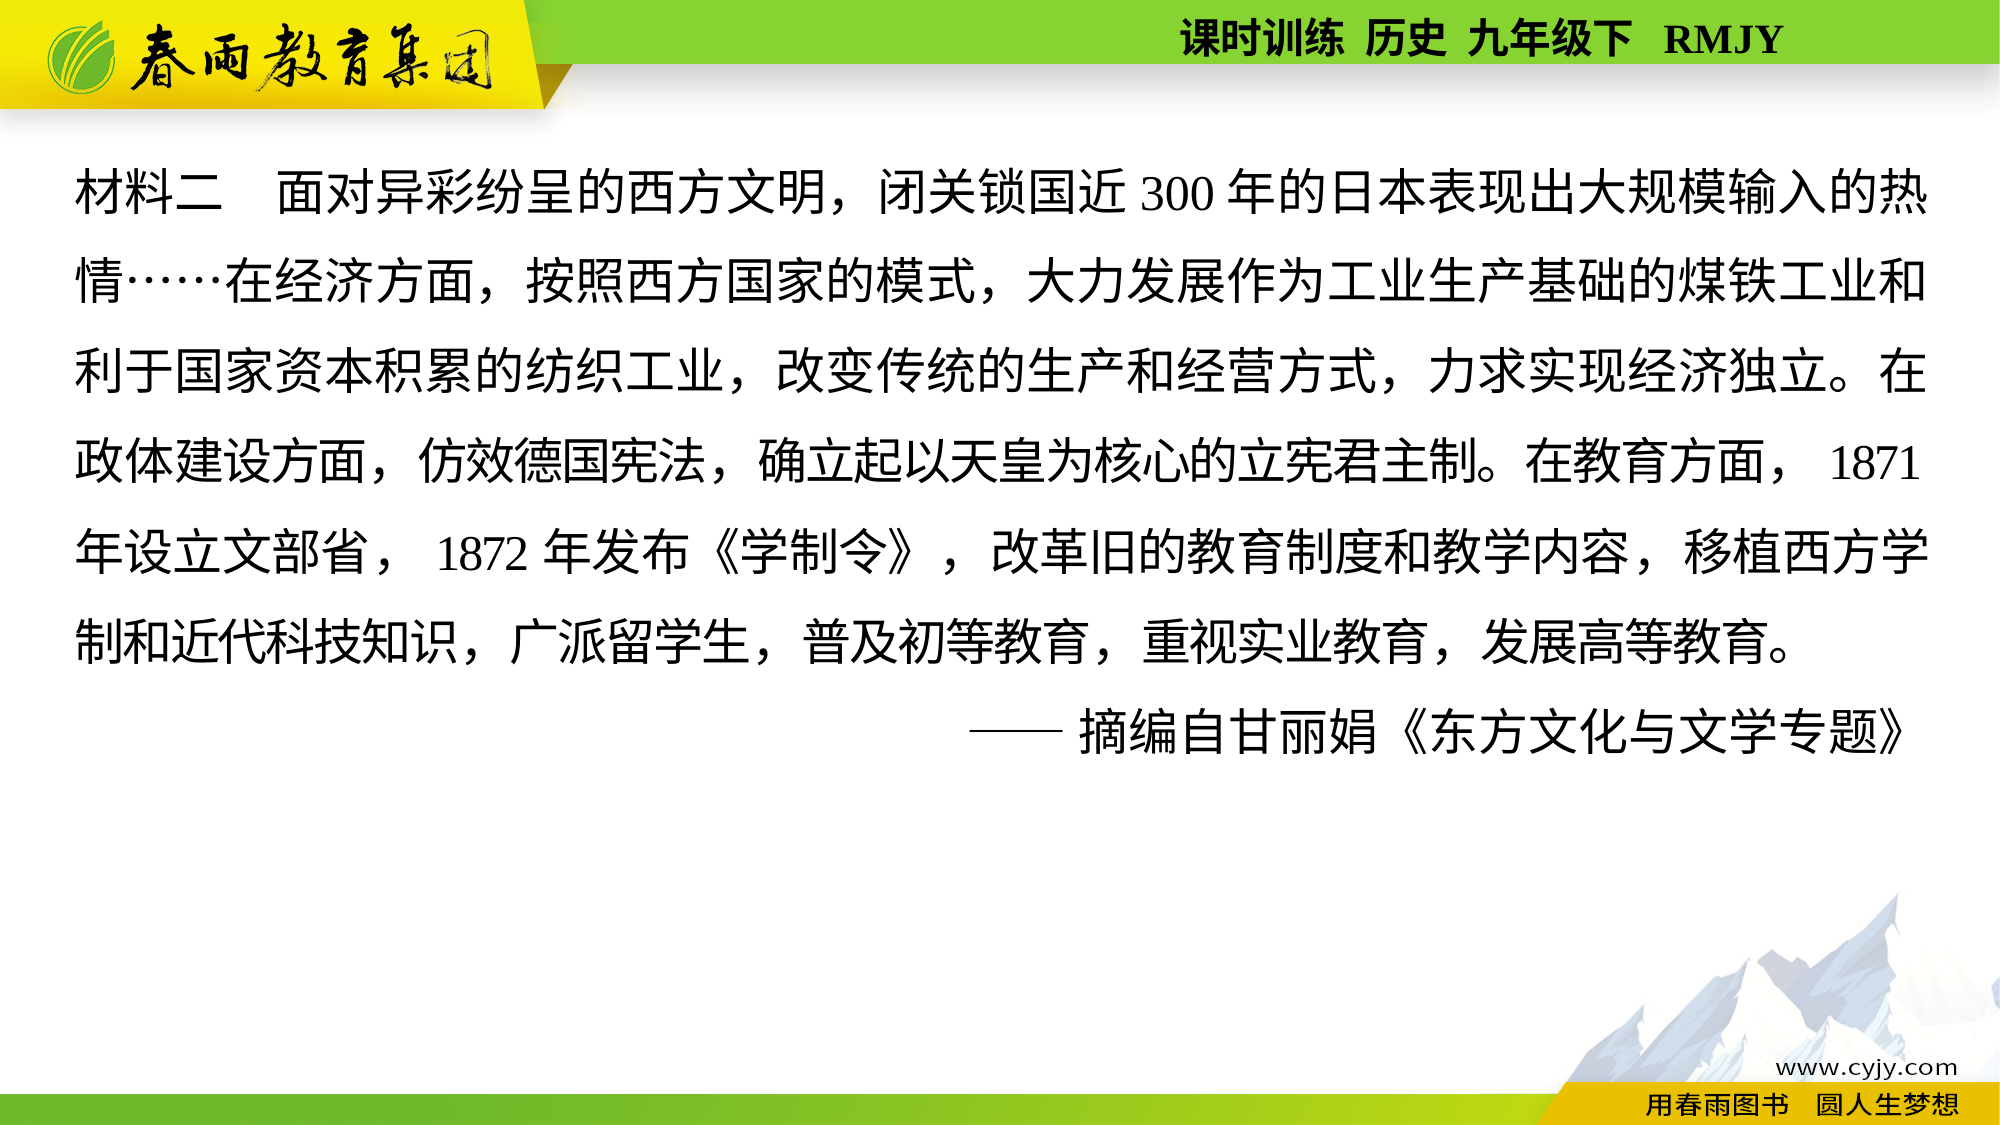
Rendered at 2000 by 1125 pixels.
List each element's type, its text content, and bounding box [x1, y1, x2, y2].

picture [0, 0, 2000, 1125]
list 材料二 面对异彩纷呈的西方文明，闭关锁国近300年的日本表现出大规模输入的热情……在经济方面，按照西方国家的模式，大力发展作为工业生产基础的煤铁工业和利于国家资本积累的纺织工业，改变传统的生产和经营方式，力求实现经济独立。在政体建设方面，仿效德国宪法，确立起以天皇为核心的立宪君主制。在教育方面，1871年设立文部省，1872年发布《学制令》，改革旧的教育制度和教学内容，移植西方学制和近代科技知识，广派留学生，普及初等教育，重视实业教育，发展高等教育。 ——摘编自甘丽娟《东方文化与文学专题》 [59, 122, 1944, 774]
